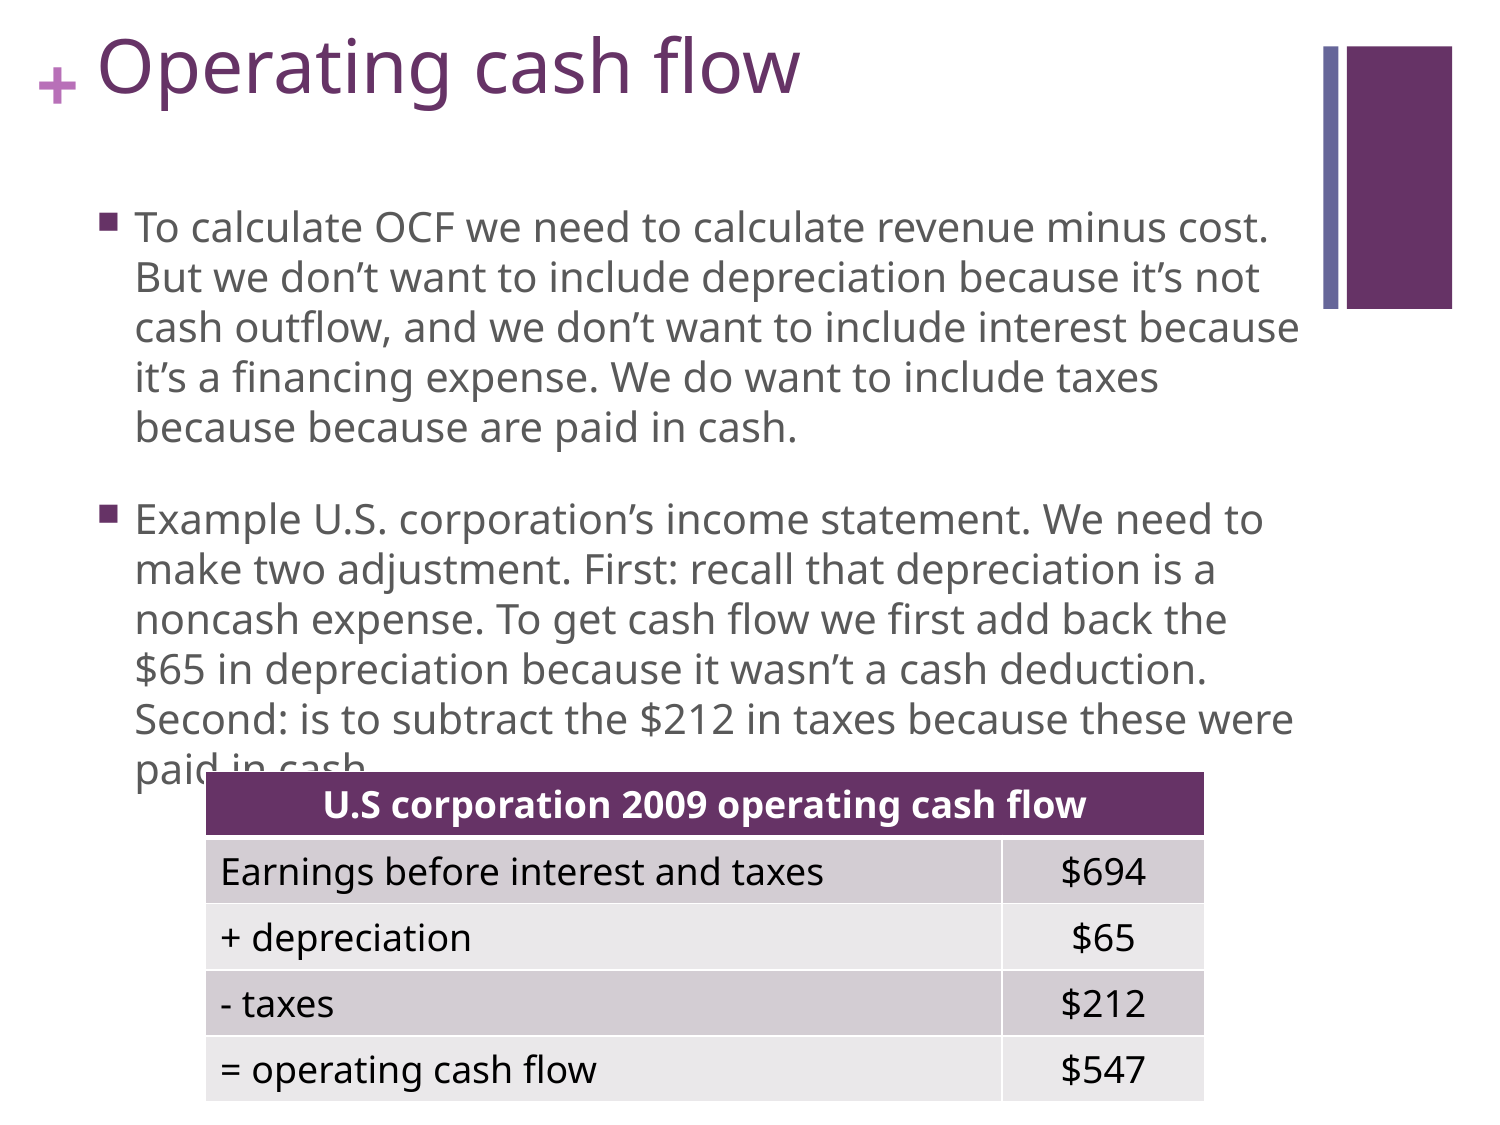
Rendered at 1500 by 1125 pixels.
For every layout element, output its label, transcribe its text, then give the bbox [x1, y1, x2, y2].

table_cell Earnings before interest and taxes [206, 840, 1001, 903]
list To calculate OCF we need to calculate revenue minus cost. But we don’t want to include depreciation because it’s not cash outflow, and we don’t want to include interest because it’s a financing expense. We do want to include taxes because because are paid in cash. Example U.S. corporation’s income statement. We need to make two adjustment. First: recall that depreciation is a noncash expense. To get cash flow we first add back the $65 in depreciation because it wasn’t a cash deduction. Second: is to subtract the $212 in taxes because these were paid in cash. [81, 193, 1322, 874]
title Operating cash flow [81, 10, 1322, 193]
table_cell + depreciation [206, 904, 1001, 969]
table_header U.S corporation 2009 operating cash flow [206, 772, 1204, 835]
table_cell $694 [1003, 840, 1204, 903]
table_cell = operating cash flow [206, 1037, 1001, 1101]
table_cell $212 [1003, 971, 1204, 1035]
table_cell $65 [1003, 904, 1204, 969]
table_cell - taxes [206, 971, 1001, 1035]
table_cell $547 [1003, 1037, 1204, 1101]
